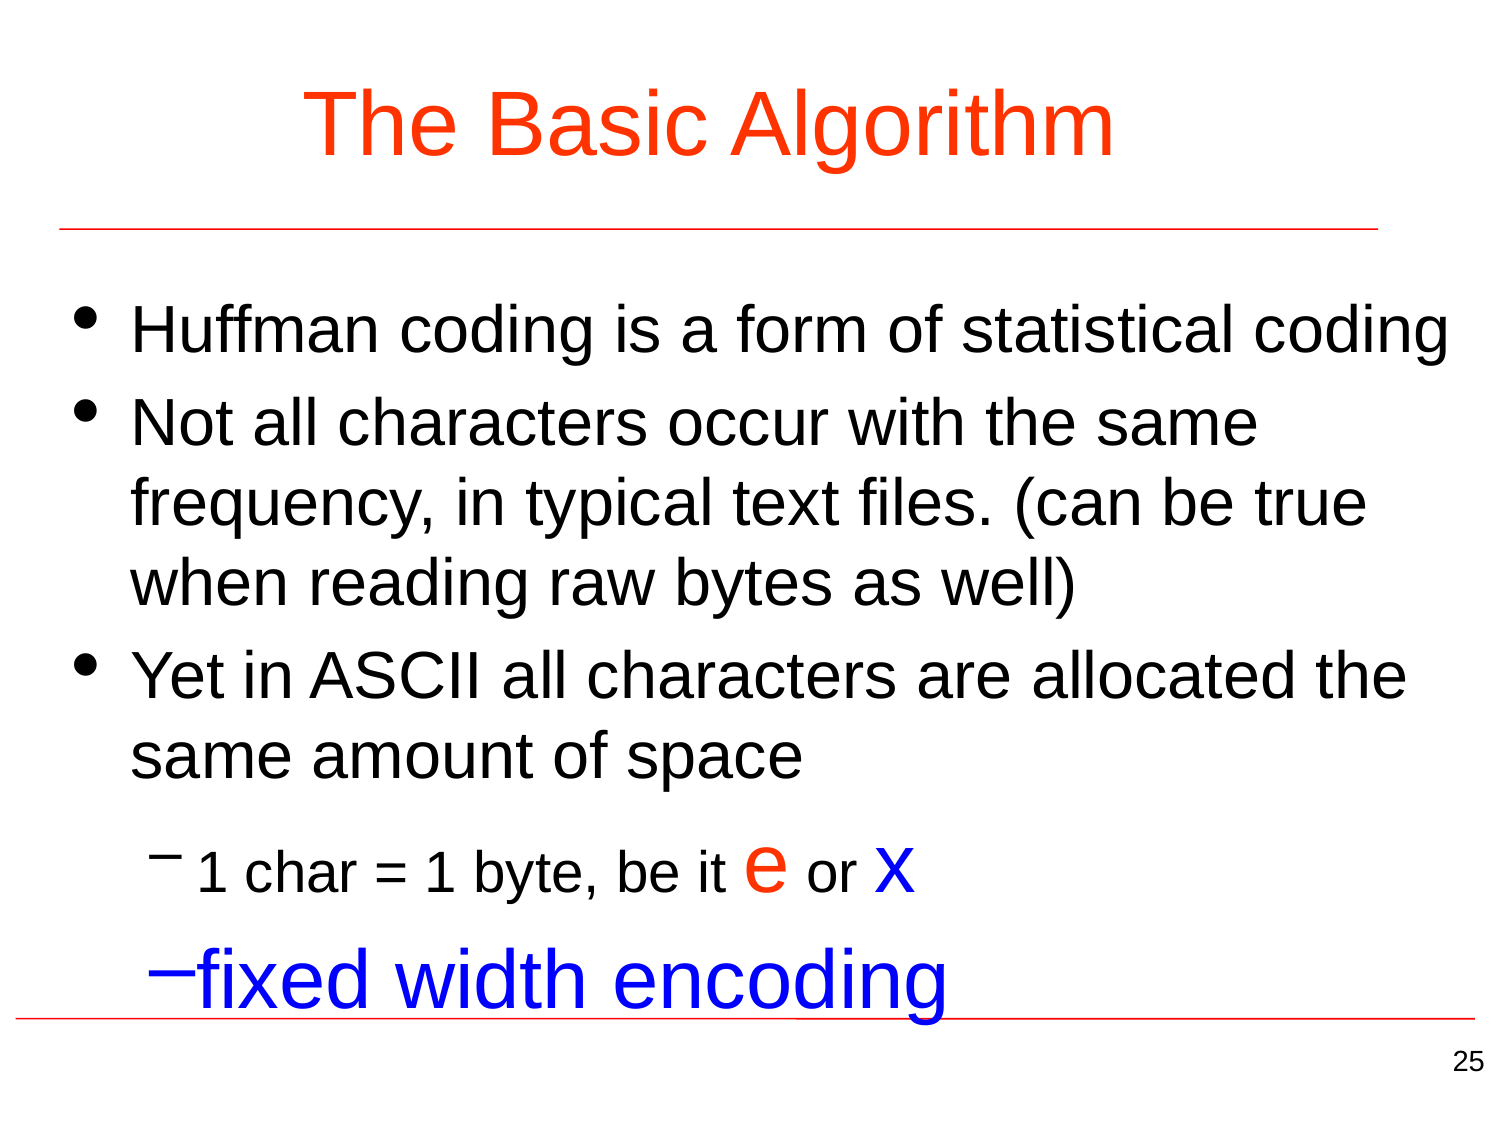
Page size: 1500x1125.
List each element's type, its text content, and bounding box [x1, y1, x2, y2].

list Huffman coding is a form of statistical coding Not all characters occur with the same frequency, in typical text files. (can be true when reading raw bytes as well) Yet in ASCII all characters are allocated the same amount of space 1 char = 1 byte, be it e or x fixed width encoding [59, 278, 1479, 954]
slide_number 25 [1149, 1034, 1500, 1113]
title The Basic Algorithm [114, 24, 1390, 213]
